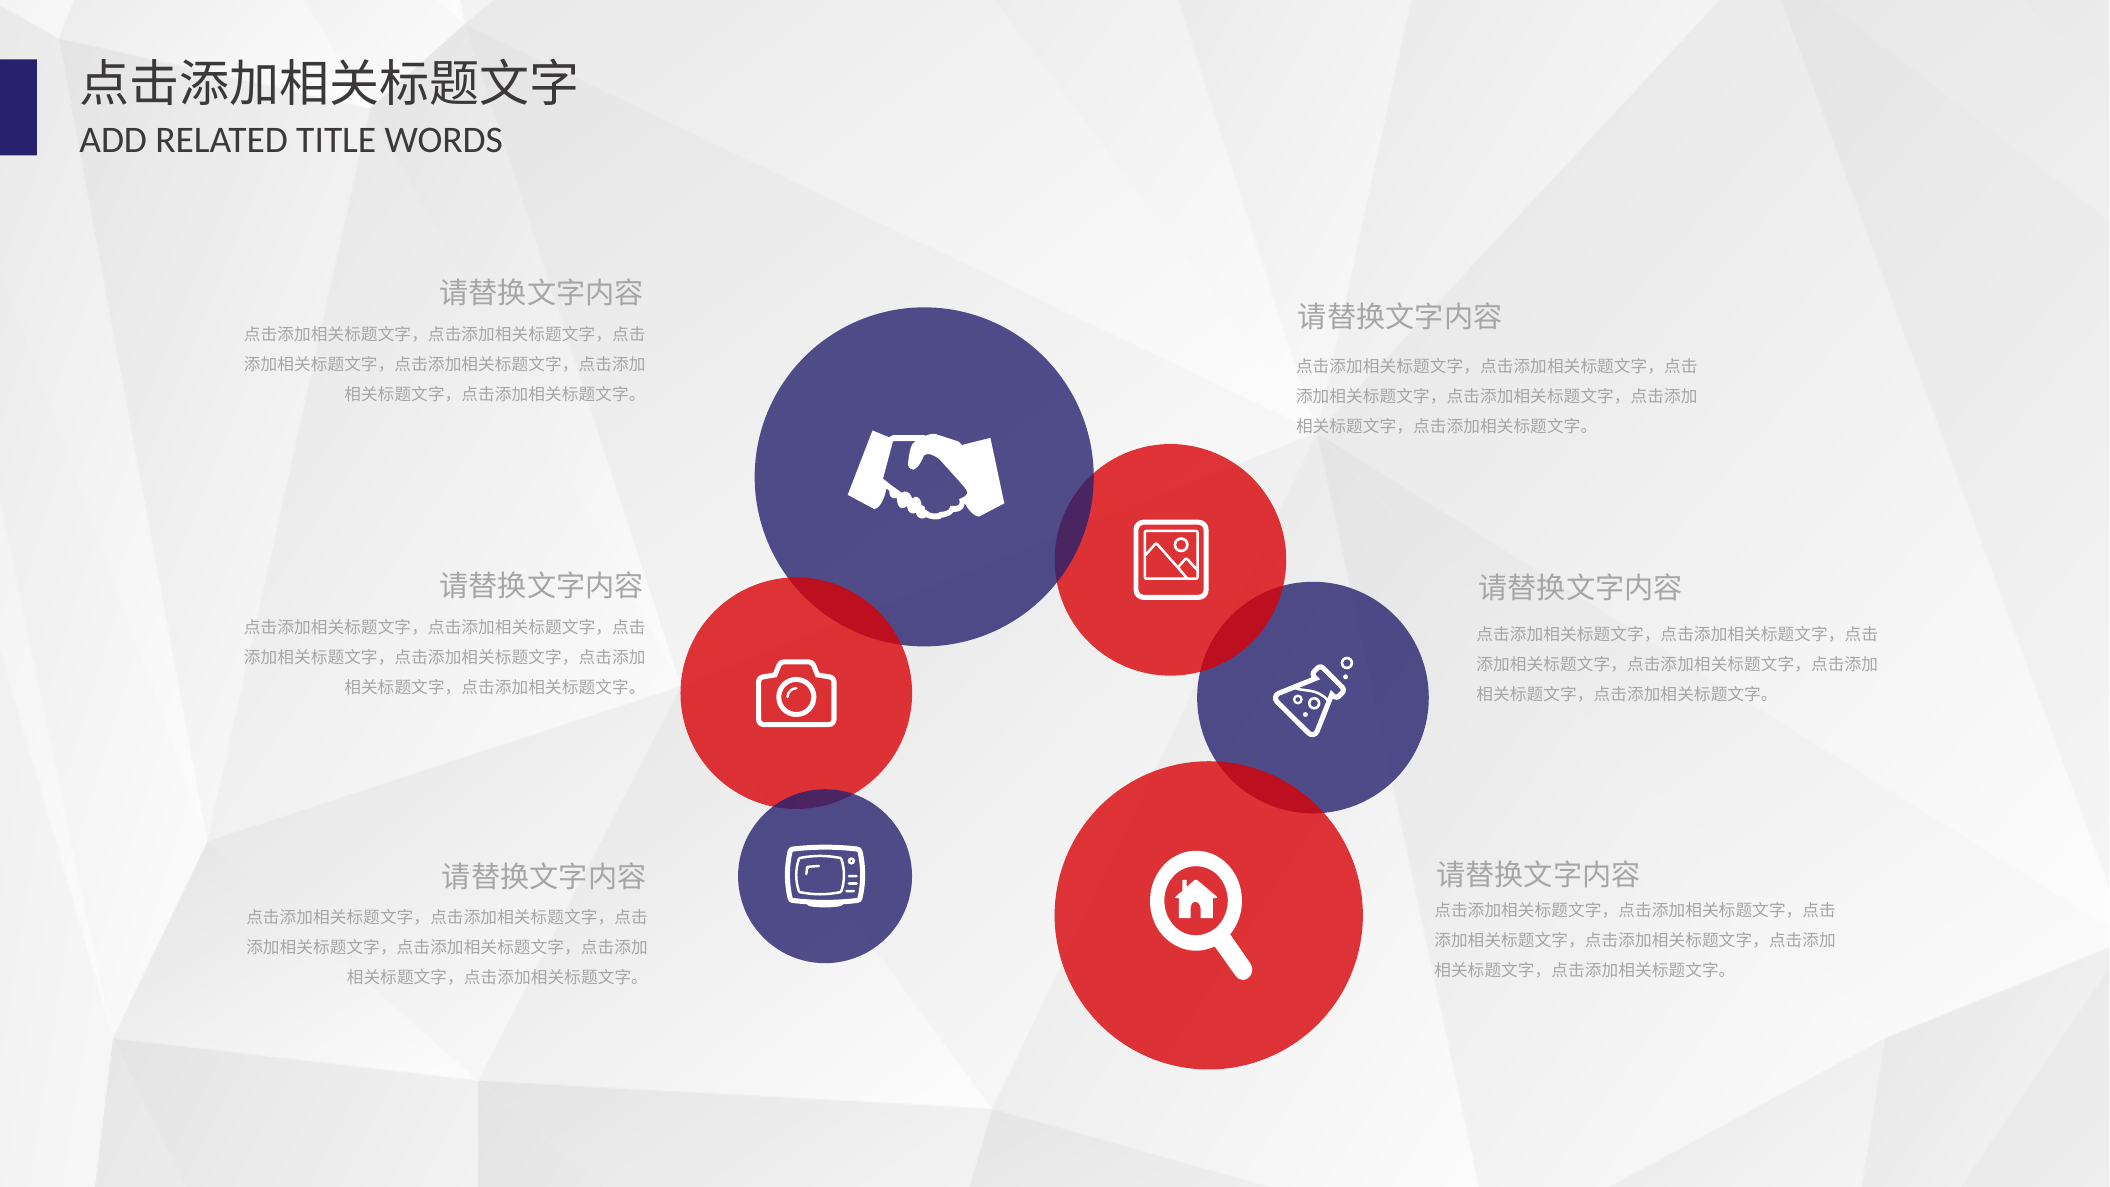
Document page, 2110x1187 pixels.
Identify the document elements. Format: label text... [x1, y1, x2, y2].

text_box 点击添加相关标题文字，点击添加相关标题文字，点击添加相关标题文字，点击添加相关标题文字，点击添加相关标题文字，点击添加相关标题文字。 [1462, 606, 1898, 711]
text_box 点击添加相关标题文字，点击添加相关标题文字，点击添加相关标题文字，点击添加相关标题文字，点击添加相关标题文字，点击添加相关标题文字。 [224, 599, 660, 704]
text_box 请替换文字内容 [261, 259, 661, 318]
text_box 请替换文字内容 [1462, 554, 1862, 613]
text_box 点击添加相关标题文字，点击添加相关标题文字，点击添加相关标题文字，点击添加相关标题文字，点击添加相关标题文字，点击添加相关标题文字。 [224, 306, 660, 411]
text_box 请替换文字内容 [1282, 283, 1681, 341]
text_box ADD RELATED TITLE WORDS [63, 107, 520, 169]
text_box 点击添加相关标题文字 [63, 43, 596, 120]
text_box 点击添加相关标题文字，点击添加相关标题文字，点击添加相关标题文字，点击添加相关标题文字，点击添加相关标题文字，点击添加相关标题文字。 [1420, 883, 1856, 988]
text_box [754, 307, 1094, 647]
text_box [1054, 444, 1287, 676]
text_box 点击添加相关标题文字，点击添加相关标题文字，点击添加相关标题文字，点击添加相关标题文字，点击添加相关标题文字，点击添加相关标题文字。 [227, 890, 663, 995]
text_box 请替换文字内容 [261, 552, 661, 611]
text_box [1197, 581, 1429, 814]
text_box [680, 577, 913, 809]
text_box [738, 789, 913, 964]
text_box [1054, 761, 1363, 1070]
text_box 请替换文字内容 [263, 843, 663, 901]
text_box 点击添加相关标题文字，点击添加相关标题文字，点击添加相关标题文字，点击添加相关标题文字，点击添加相关标题文字，点击添加相关标题文字。 [1281, 338, 1717, 443]
text_box 请替换文字内容 [1420, 841, 1819, 899]
picture [0, 0, 2110, 1187]
